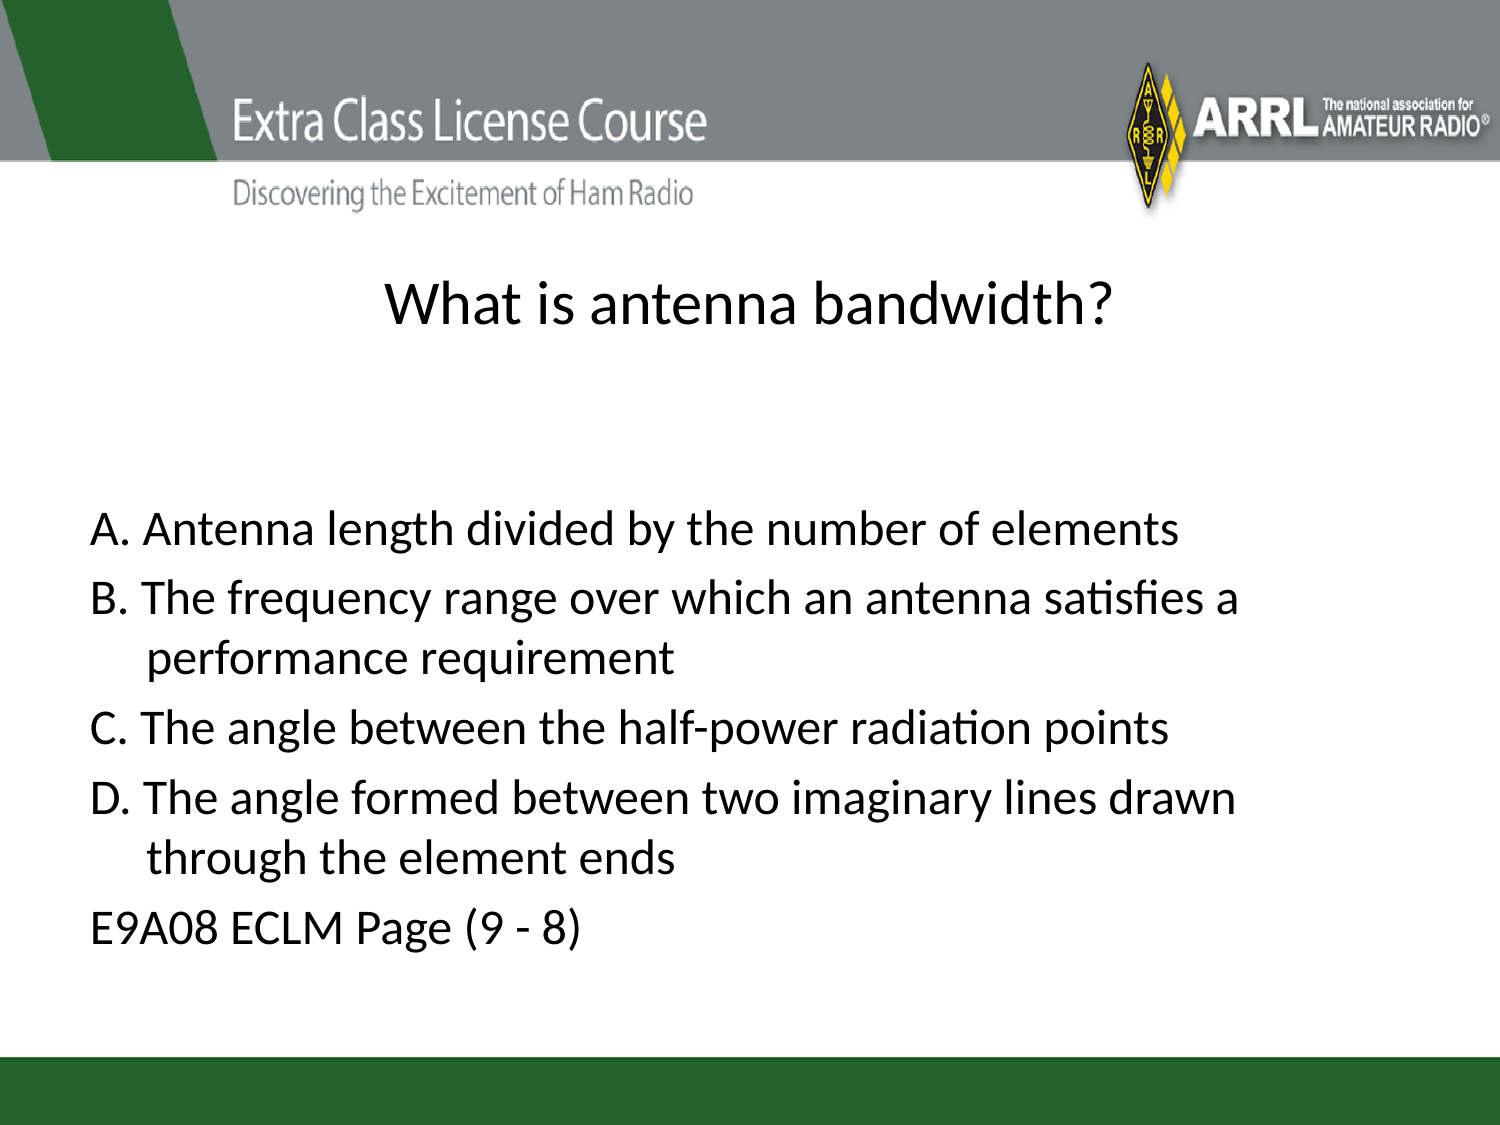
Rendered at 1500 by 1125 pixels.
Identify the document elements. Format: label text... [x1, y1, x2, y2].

list A. Antenna length divided by the number of elements B. The frequency range over which an antenna satisfies a performance requirement C. The angle between the half-power radiation points D. The angle formed between two imaginary lines drawn through the element ends E9A08 ECLM Page (9 - 8) [75, 487, 1425, 1005]
picture [0, 0, 1500, 1125]
title What is antenna bandwidth? [75, 254, 1425, 435]
